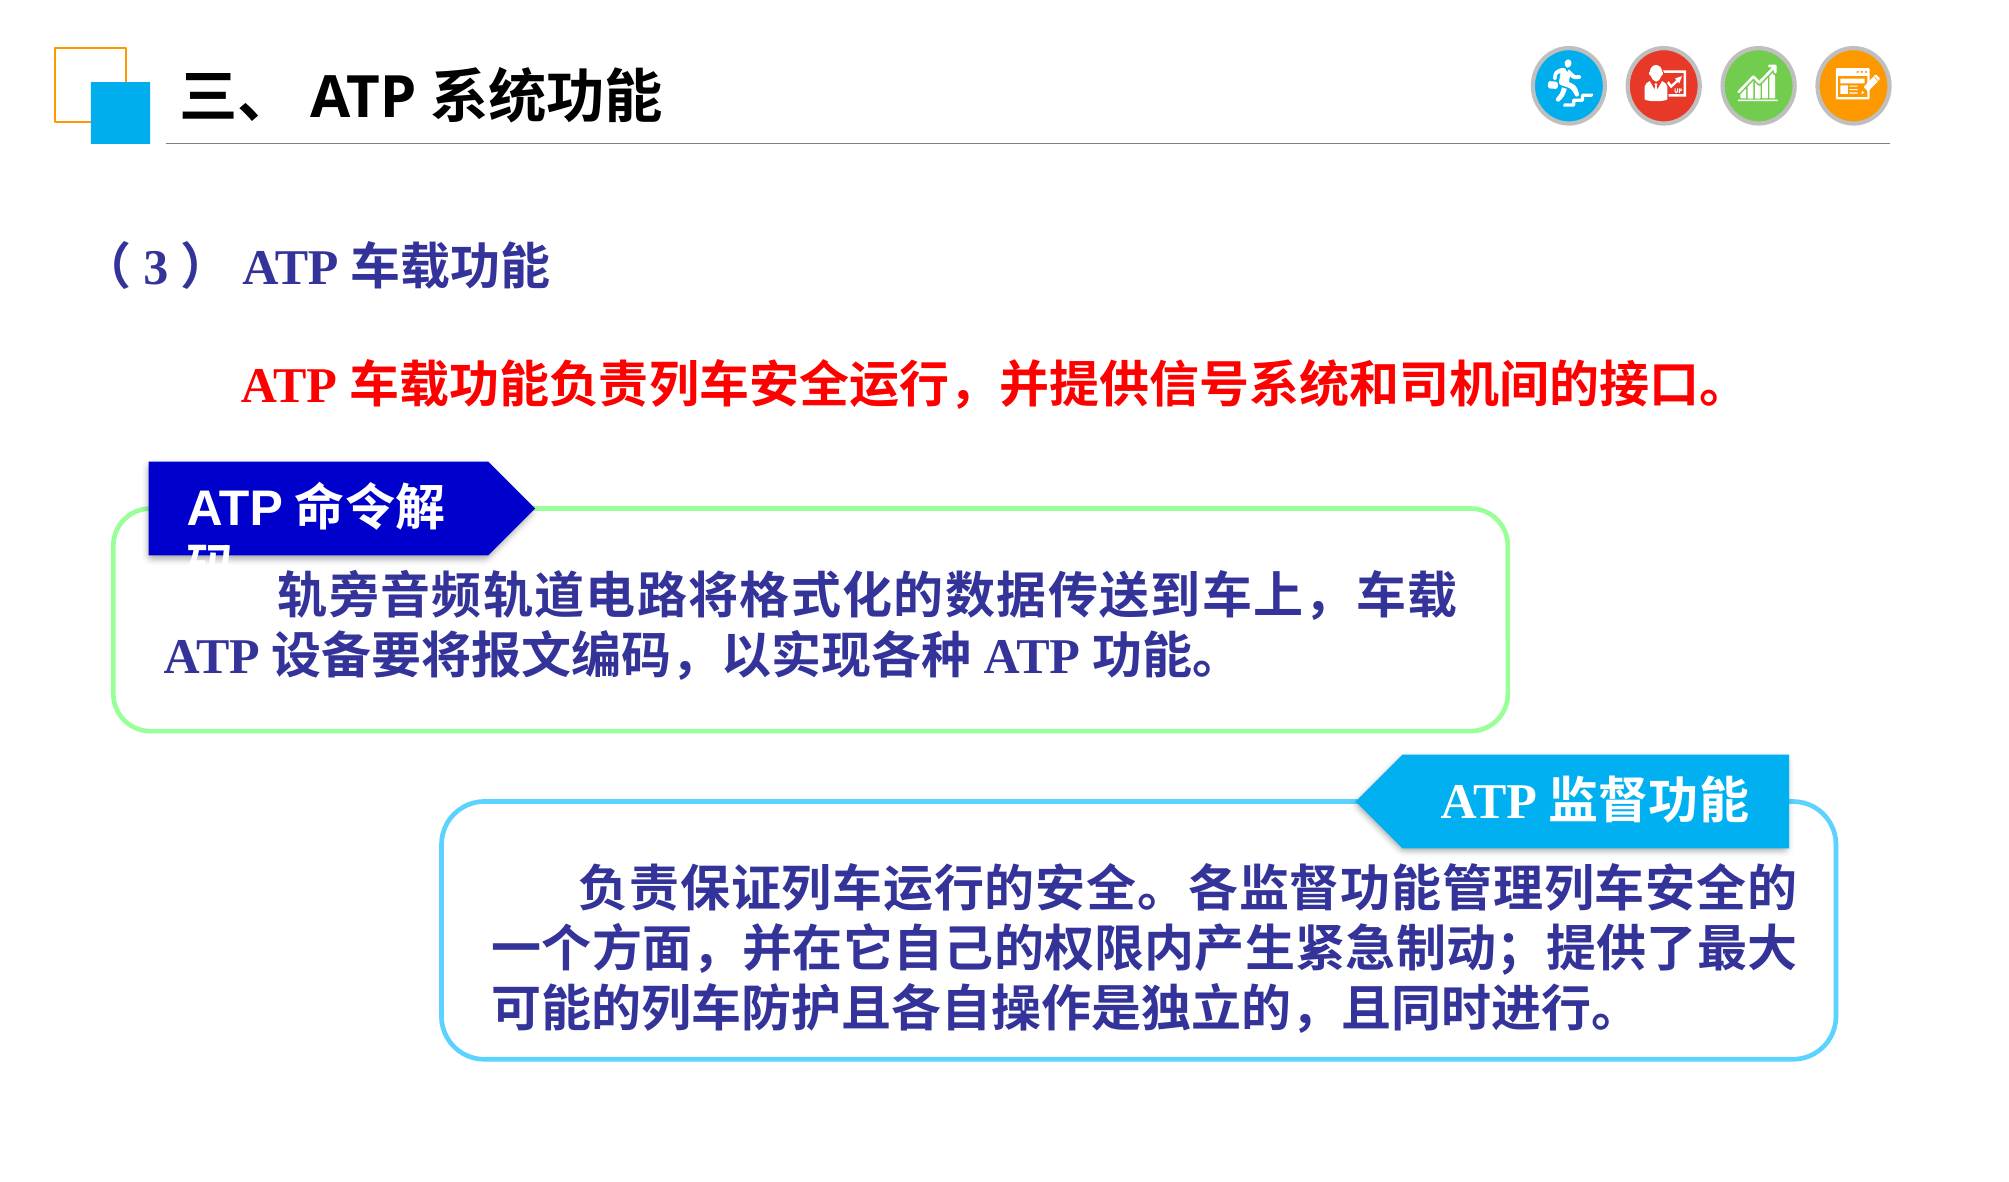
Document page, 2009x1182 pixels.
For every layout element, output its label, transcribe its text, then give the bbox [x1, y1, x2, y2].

text_box （3）ATP车载功能 [66, 227, 1426, 303]
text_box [441, 754, 1837, 1060]
text_box ATP车载功能负责列车安全运行，并提供信号系统和司机间的接口。 [113, 344, 1837, 420]
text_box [113, 461, 1509, 732]
text_box 三、ATP系统功能 [164, 51, 679, 137]
